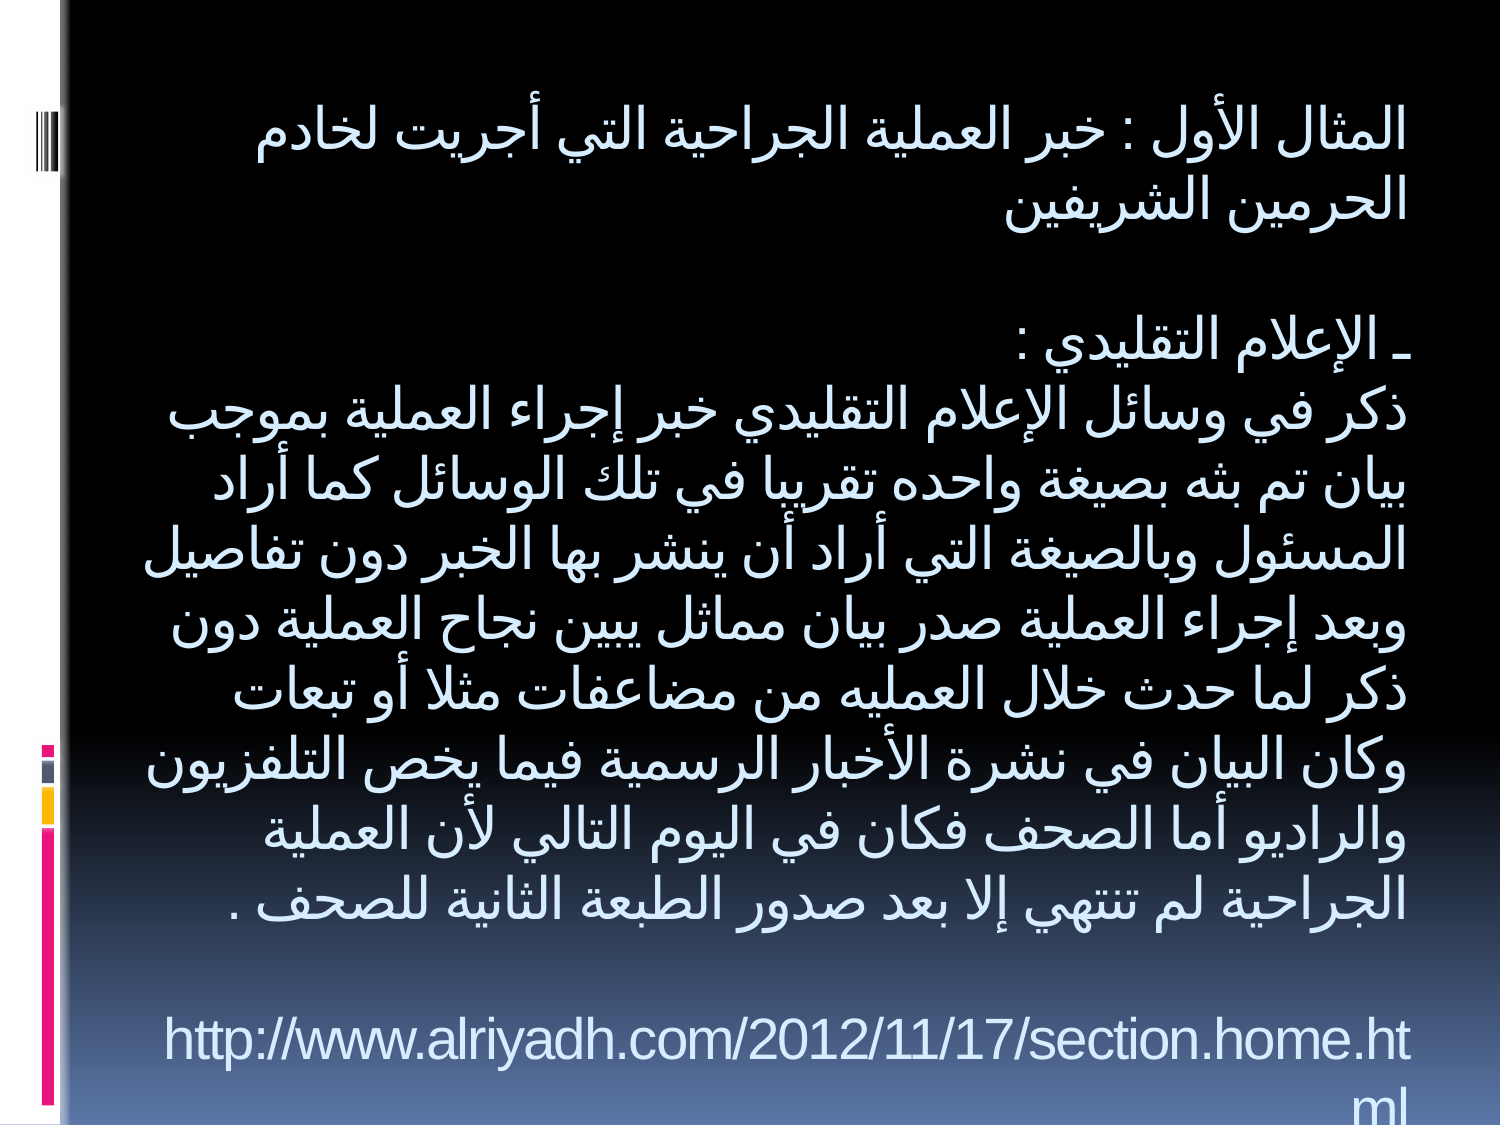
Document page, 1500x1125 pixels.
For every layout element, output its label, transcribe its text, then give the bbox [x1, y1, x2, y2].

title المثال الأول : خبر العملية الجراحية التي أجريت لخادم الحرمين الشريفين ـ الإعلام التقليدي : ذكر في وسائل الإعلام التقليدي خبر إجراء العملية بموجب بيان تم بثه بصيغة واحده تقريبا في تلك الوسائل كما أراد المسئول وبالصيغة التي أراد أن ينشر بها الخبر دون تفاصيل وبعد إجراء العملية صدر بيان مماثل يبين نجاح العملية دون ذكر لما حدث خلال العمليه من مضاعفات مثلا أو تبعات وكان البيان في نشرة الأخبار الرسمية فيما يخص التلفزيون والراديو أما الصحف فكان في اليوم التالي لأن العملية الجراحية لم تنتهي إلا بعد صدور الطبعة الثانية للصحف . http://www.alriyadh.com/2012/11/17/section.home.html [117, 83, 1425, 1079]
